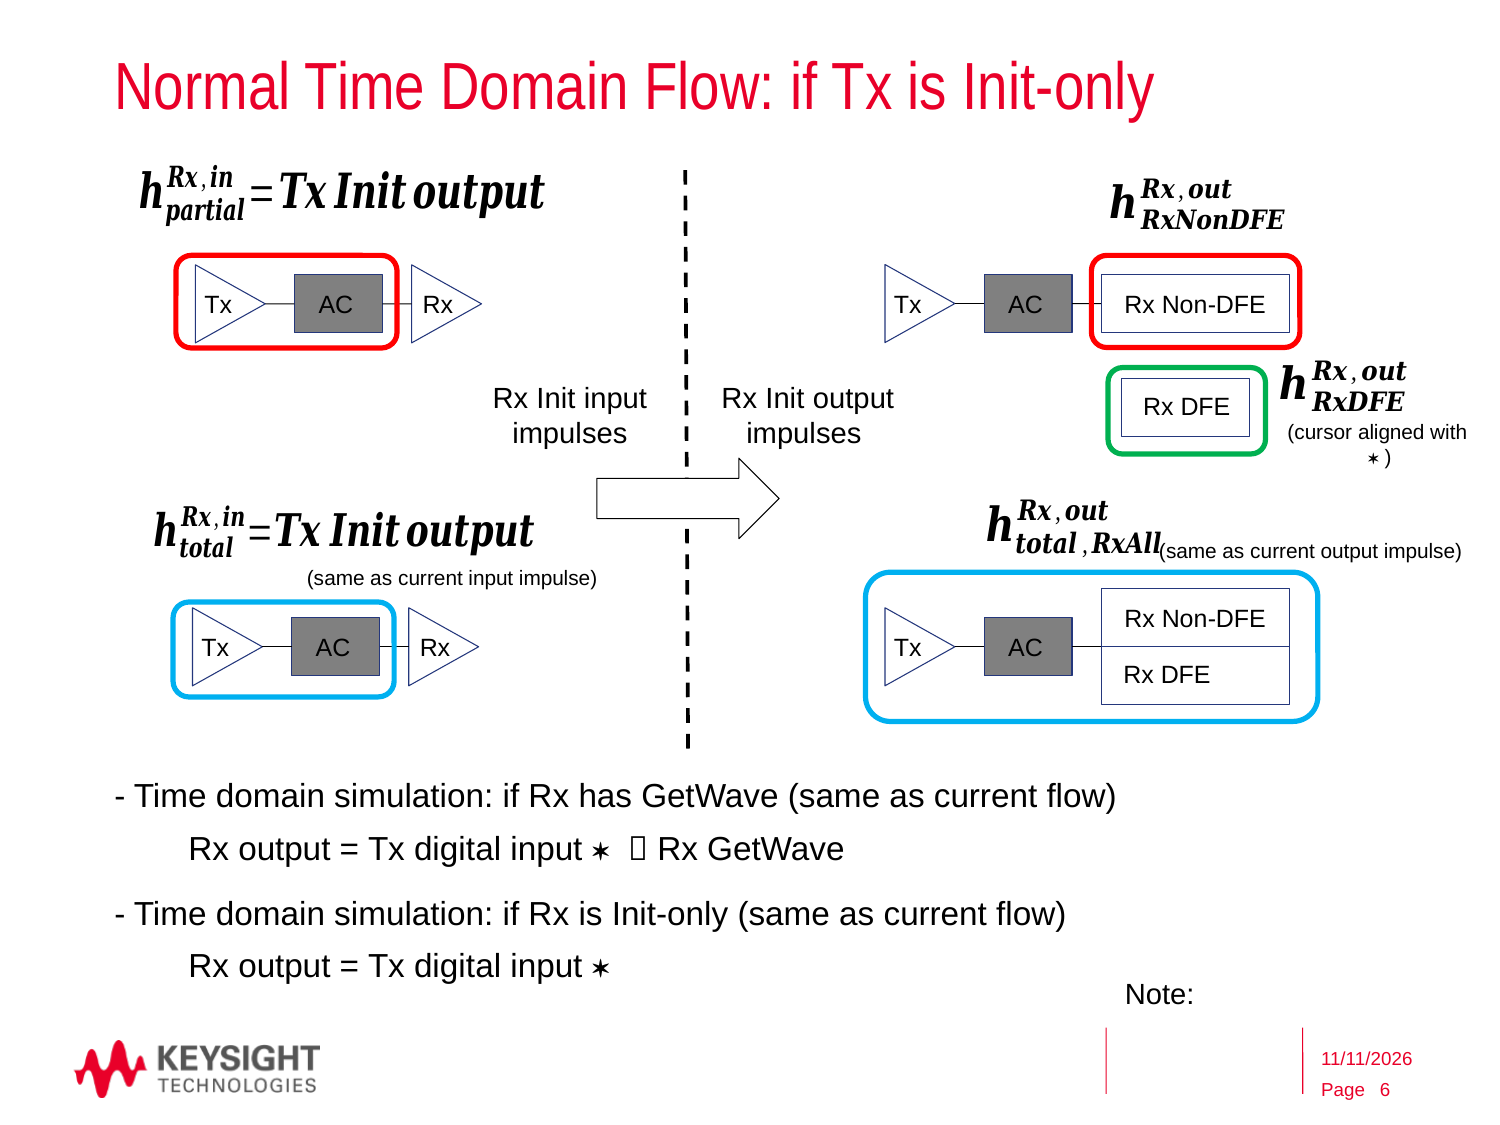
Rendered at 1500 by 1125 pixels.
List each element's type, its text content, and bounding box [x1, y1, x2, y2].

slide_number 6 [1379, 1069, 1425, 1100]
title Normal Time Domain Flow: if Tx is Init-only [114, 39, 1295, 125]
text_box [913, 255, 1301, 455]
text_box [913, 571, 1319, 722]
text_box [175, 255, 482, 349]
text_box (same as current output impulse) [1151, 530, 1484, 570]
picture [73, 1040, 320, 1098]
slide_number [1321, 1009, 1500, 1069]
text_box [492, 169, 910, 755]
text_box (same as current input impulse) [300, 557, 487, 597]
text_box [172, 601, 479, 698]
